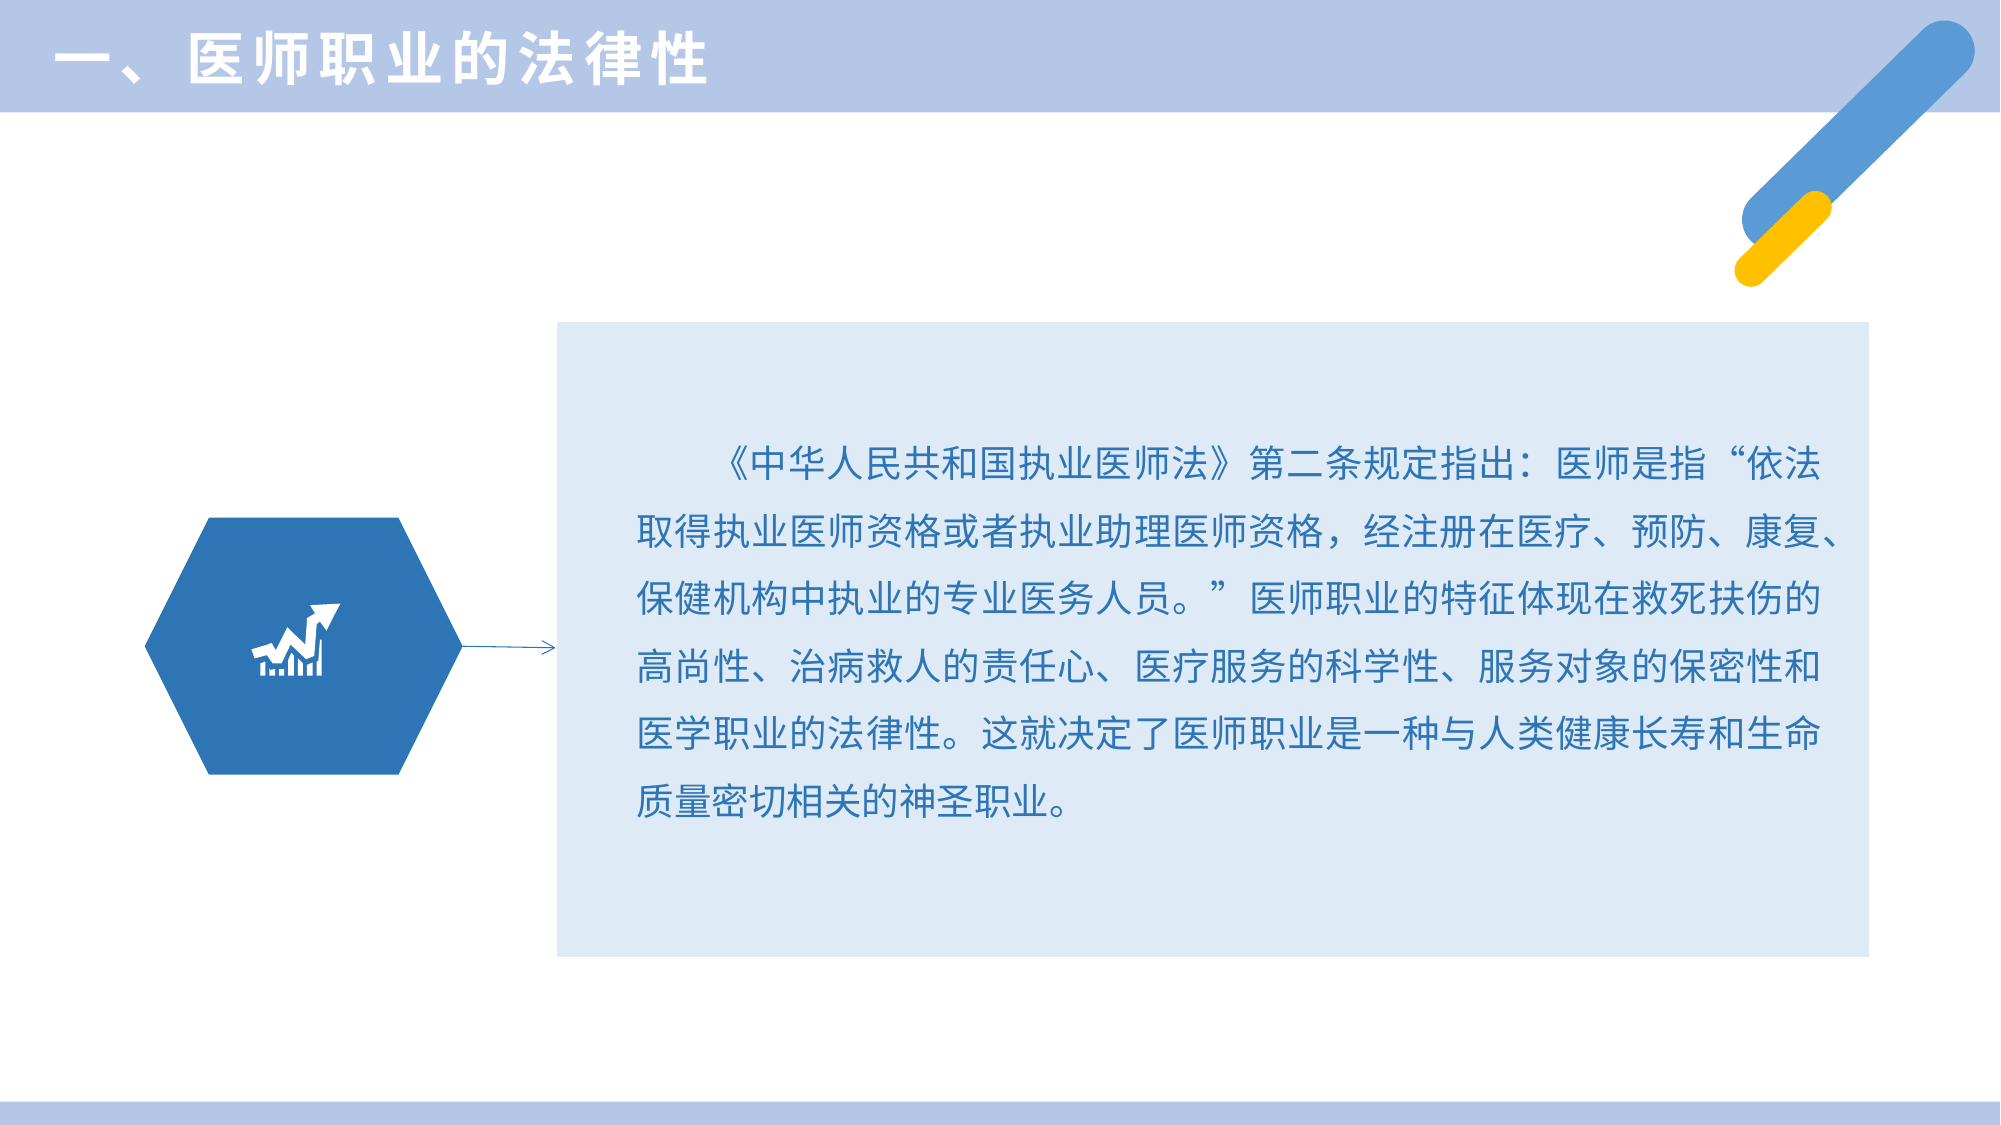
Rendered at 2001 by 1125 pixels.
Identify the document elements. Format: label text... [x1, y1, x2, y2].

text_box [269, 668, 276, 676]
text_box [288, 652, 294, 676]
text_box [306, 662, 313, 676]
text_box [251, 603, 341, 664]
text_box [260, 661, 266, 676]
text_box [316, 639, 322, 676]
text_box [297, 658, 303, 676]
text_box [555, 320, 1872, 959]
text_box 《中华人民共和国执业医师法》第二条规定指出：医师是指“依法取得执业医师资格或者执业助理医师资格，经注册在医疗、预防、康复、保健机构中执业的专业医务人员。”医师职业的特征体现在救死扶伤的高尚性、治病救人的责任心、医疗服务的科学性、服务对象的保密性和医学职业的法律性。这就决定了医师职业是一种与人类健康长寿和生命质量密切相关的神圣职业。 [621, 410, 1839, 831]
text_box 一、医师职业的法律性 [41, 16, 722, 98]
text_box [143, 516, 464, 776]
text_box [279, 668, 285, 676]
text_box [1678, 116, 2000, 185]
